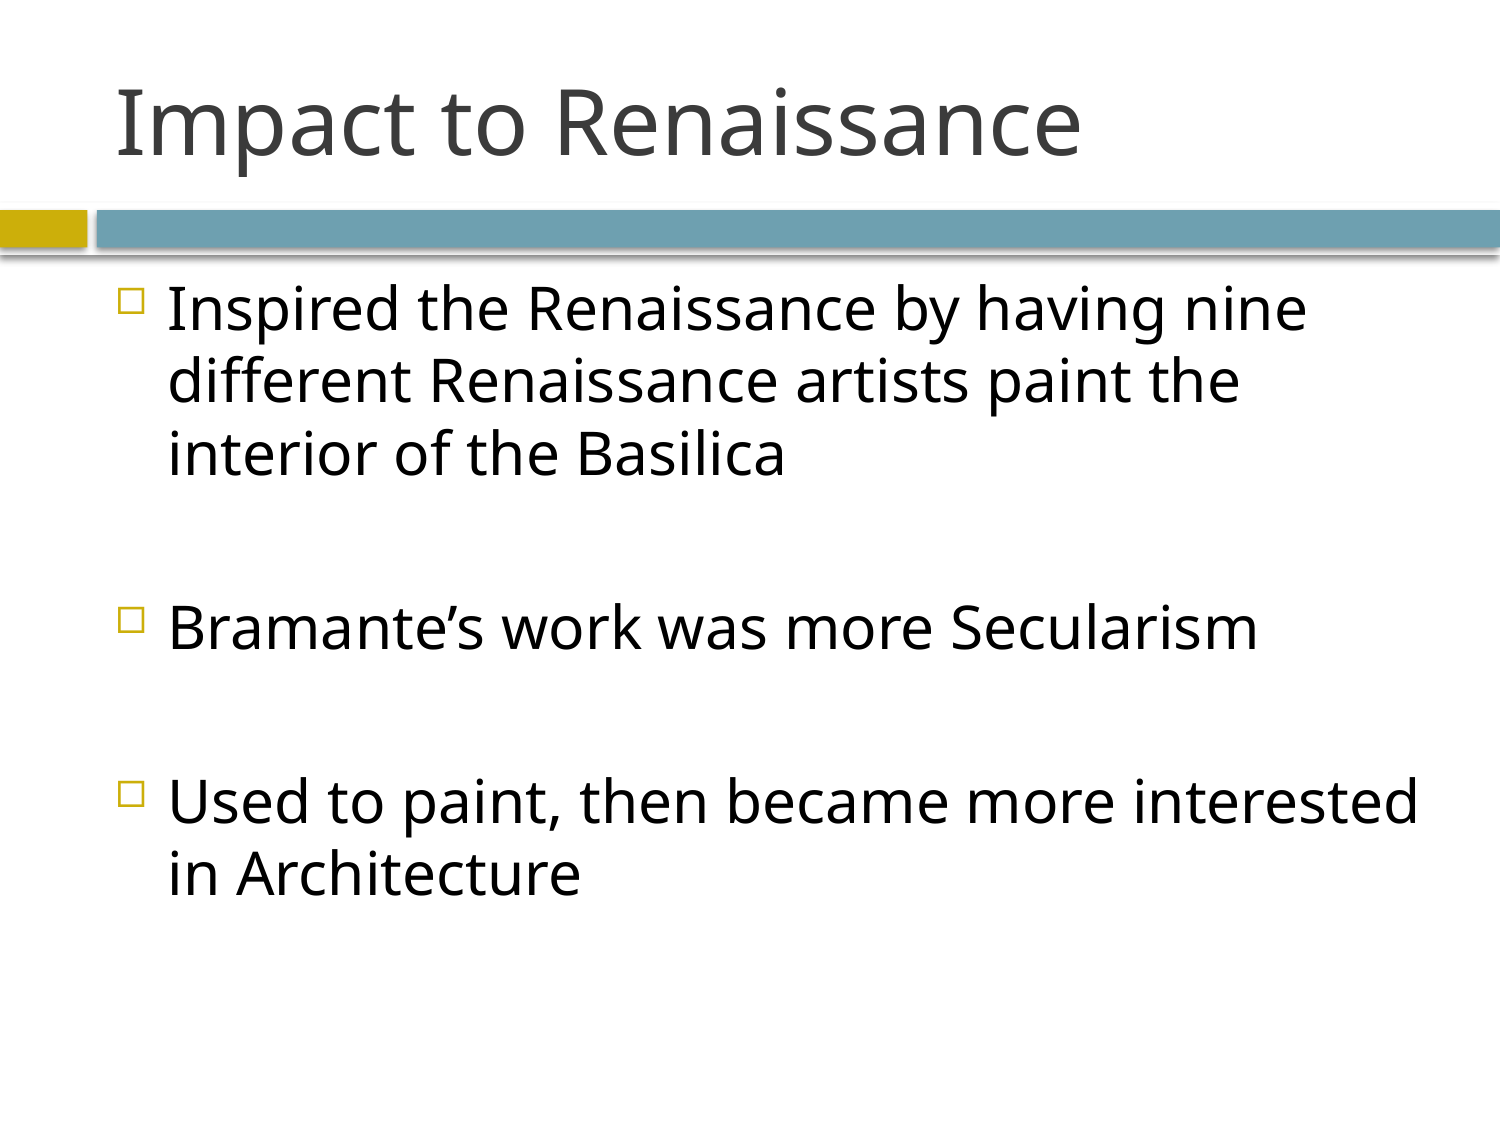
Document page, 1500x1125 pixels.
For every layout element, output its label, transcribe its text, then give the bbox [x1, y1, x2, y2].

title Impact to Renaissance [100, 37, 1438, 200]
list Inspired the Renaissance by having nine different Renaissance artists paint the interior of the Basilica Bramante’s work was more Secularism Used to paint, then became more interested in Architecture [100, 262, 1438, 1000]
